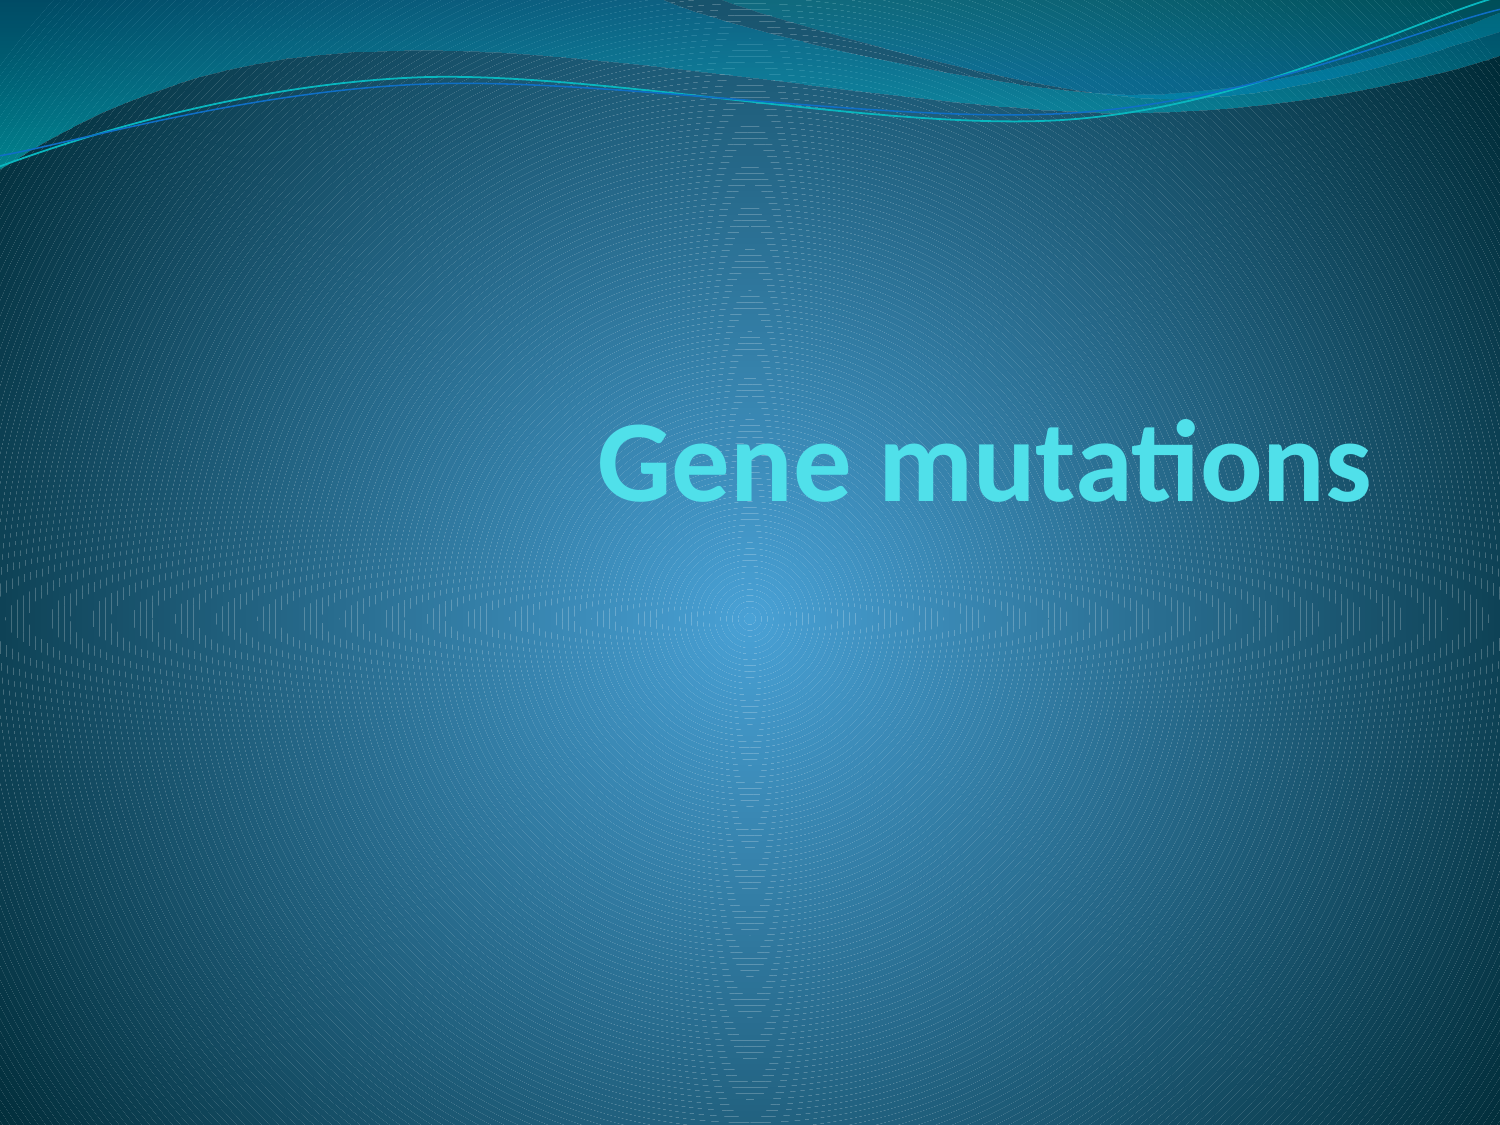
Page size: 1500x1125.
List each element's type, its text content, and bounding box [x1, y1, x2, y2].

title Gene mutations [87, 224, 1376, 525]
